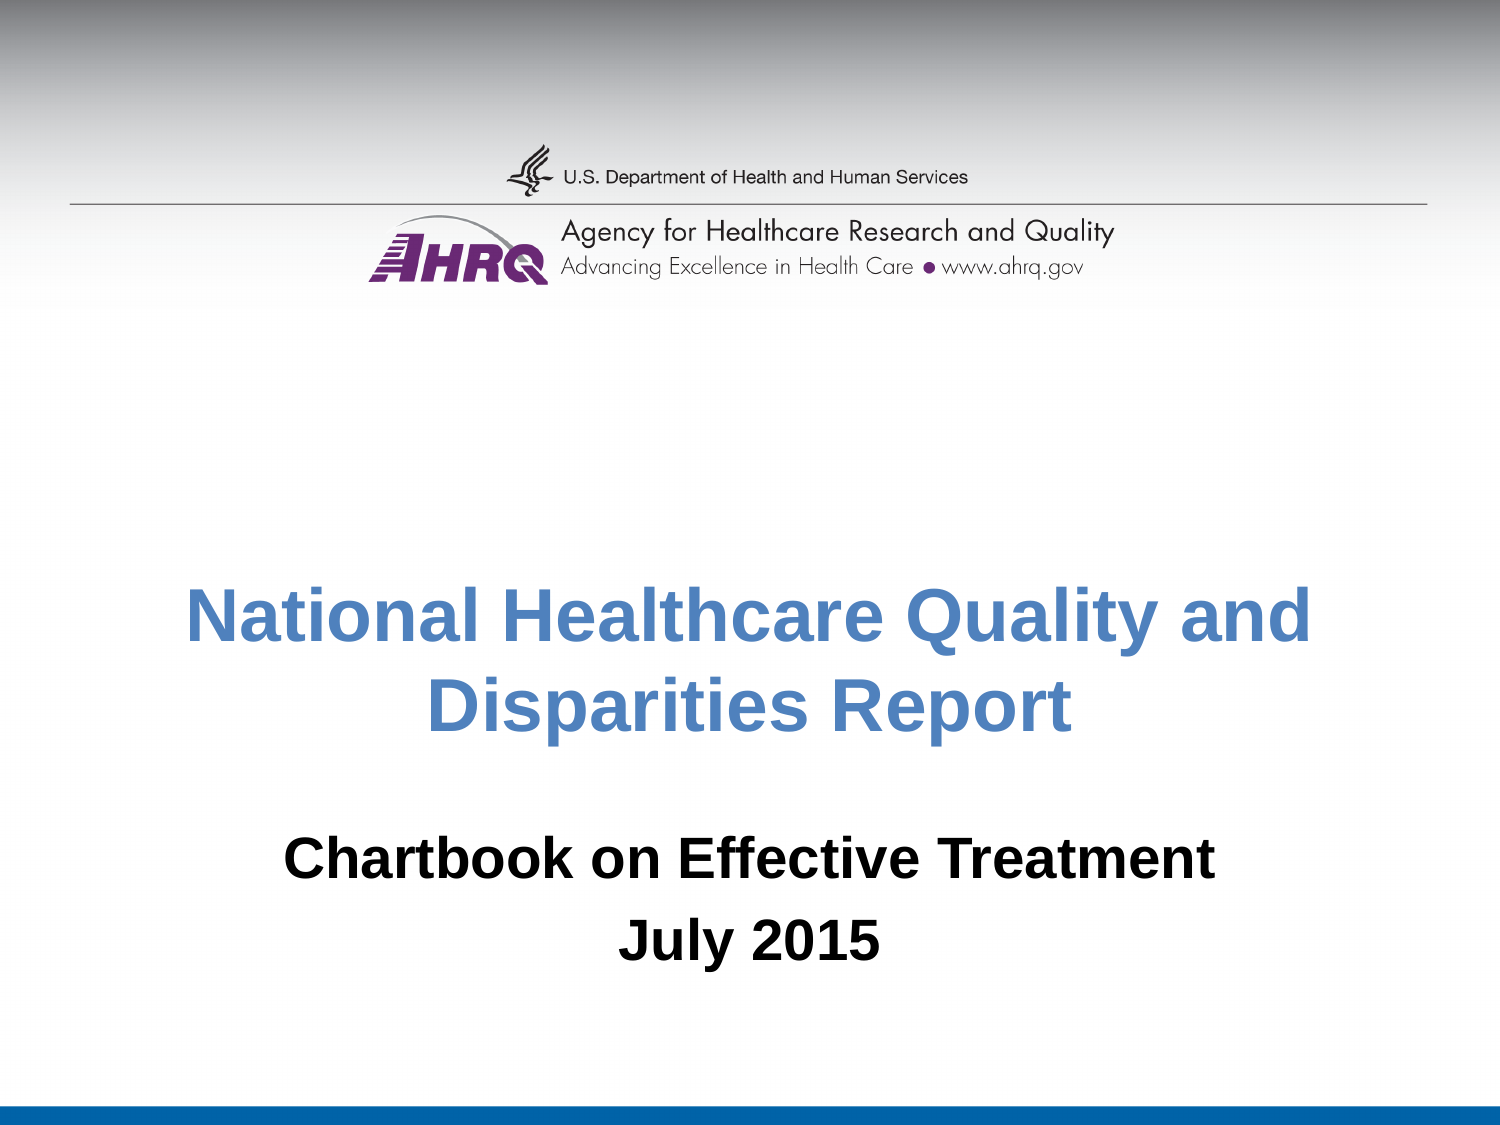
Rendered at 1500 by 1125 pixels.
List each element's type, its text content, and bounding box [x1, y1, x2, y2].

list Chartbook on Effective Treatment July 2015 [75, 812, 1425, 1005]
title National Healthcare Quality and Disparities Report [75, 525, 1425, 788]
picture [0, 0, 1500, 1125]
